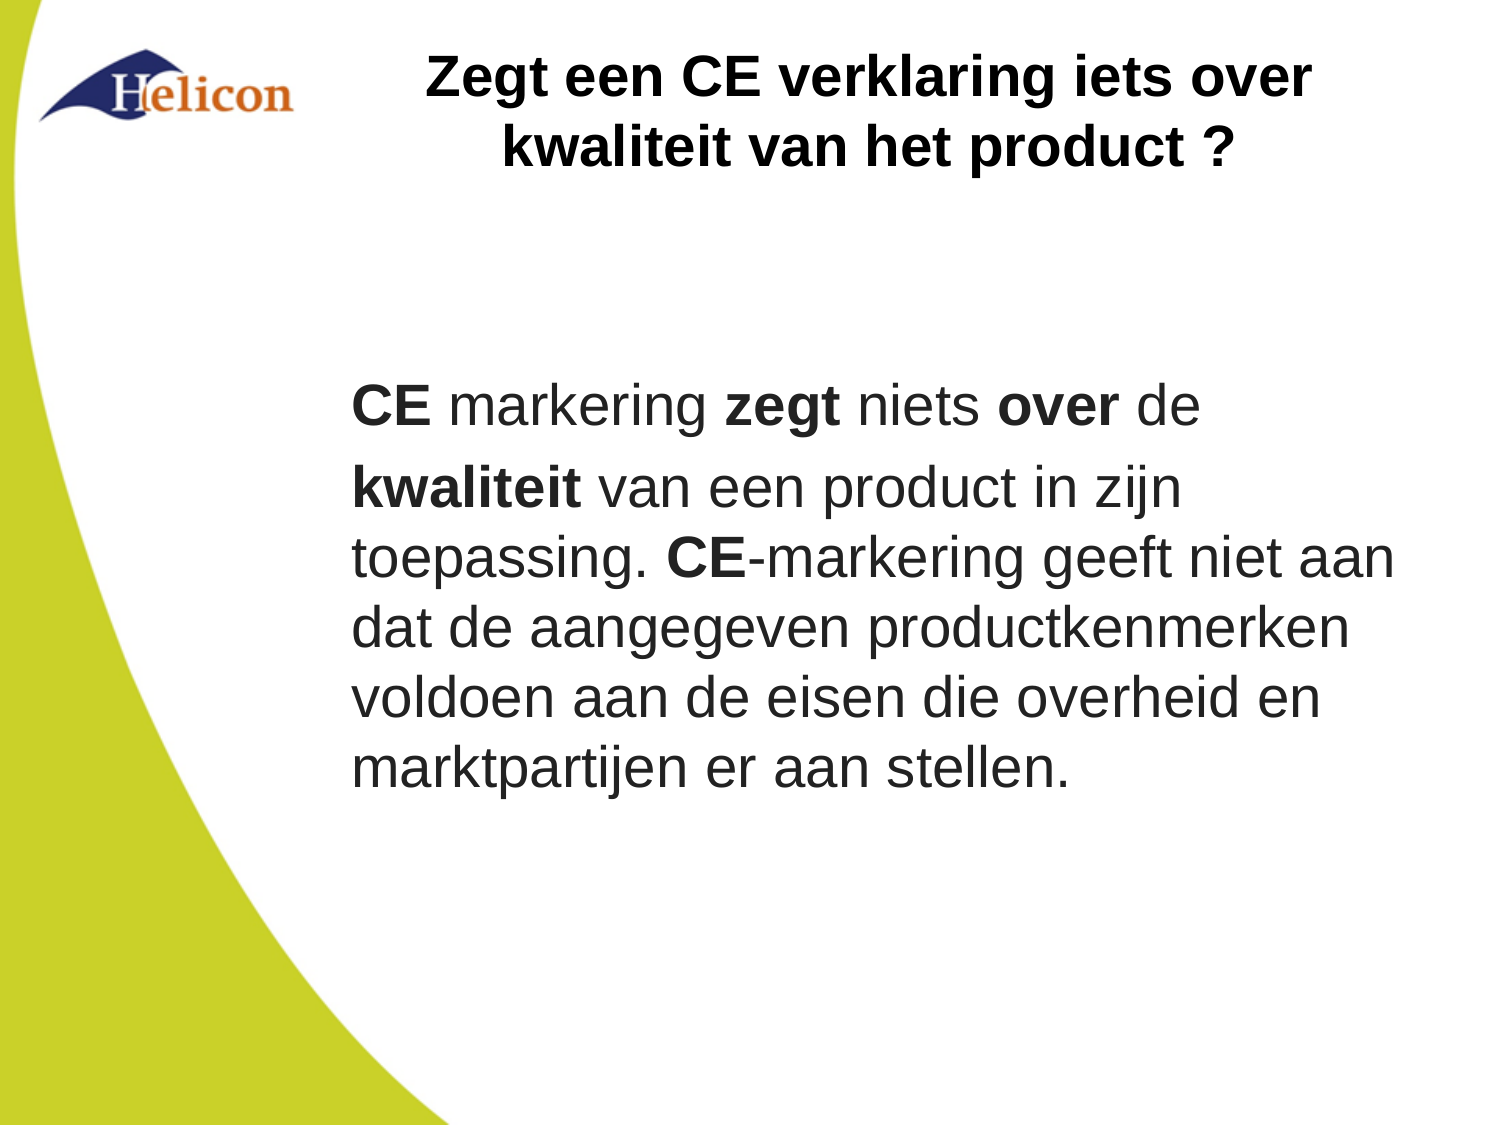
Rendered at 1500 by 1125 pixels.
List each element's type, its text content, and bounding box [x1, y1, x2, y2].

list CE markering zegt niets over de kwaliteit van een product in zijn toepassing. CE-markering geeft niet aan dat de aangegeven productkenmerken voldoen aan de eisen die overheid en marktpartijen er aan stellen. [336, 196, 1425, 1005]
title Zegt een CE verklaring iets over kwaliteit van het product ? [324, 54, 1415, 161]
picture [0, 0, 1500, 1125]
